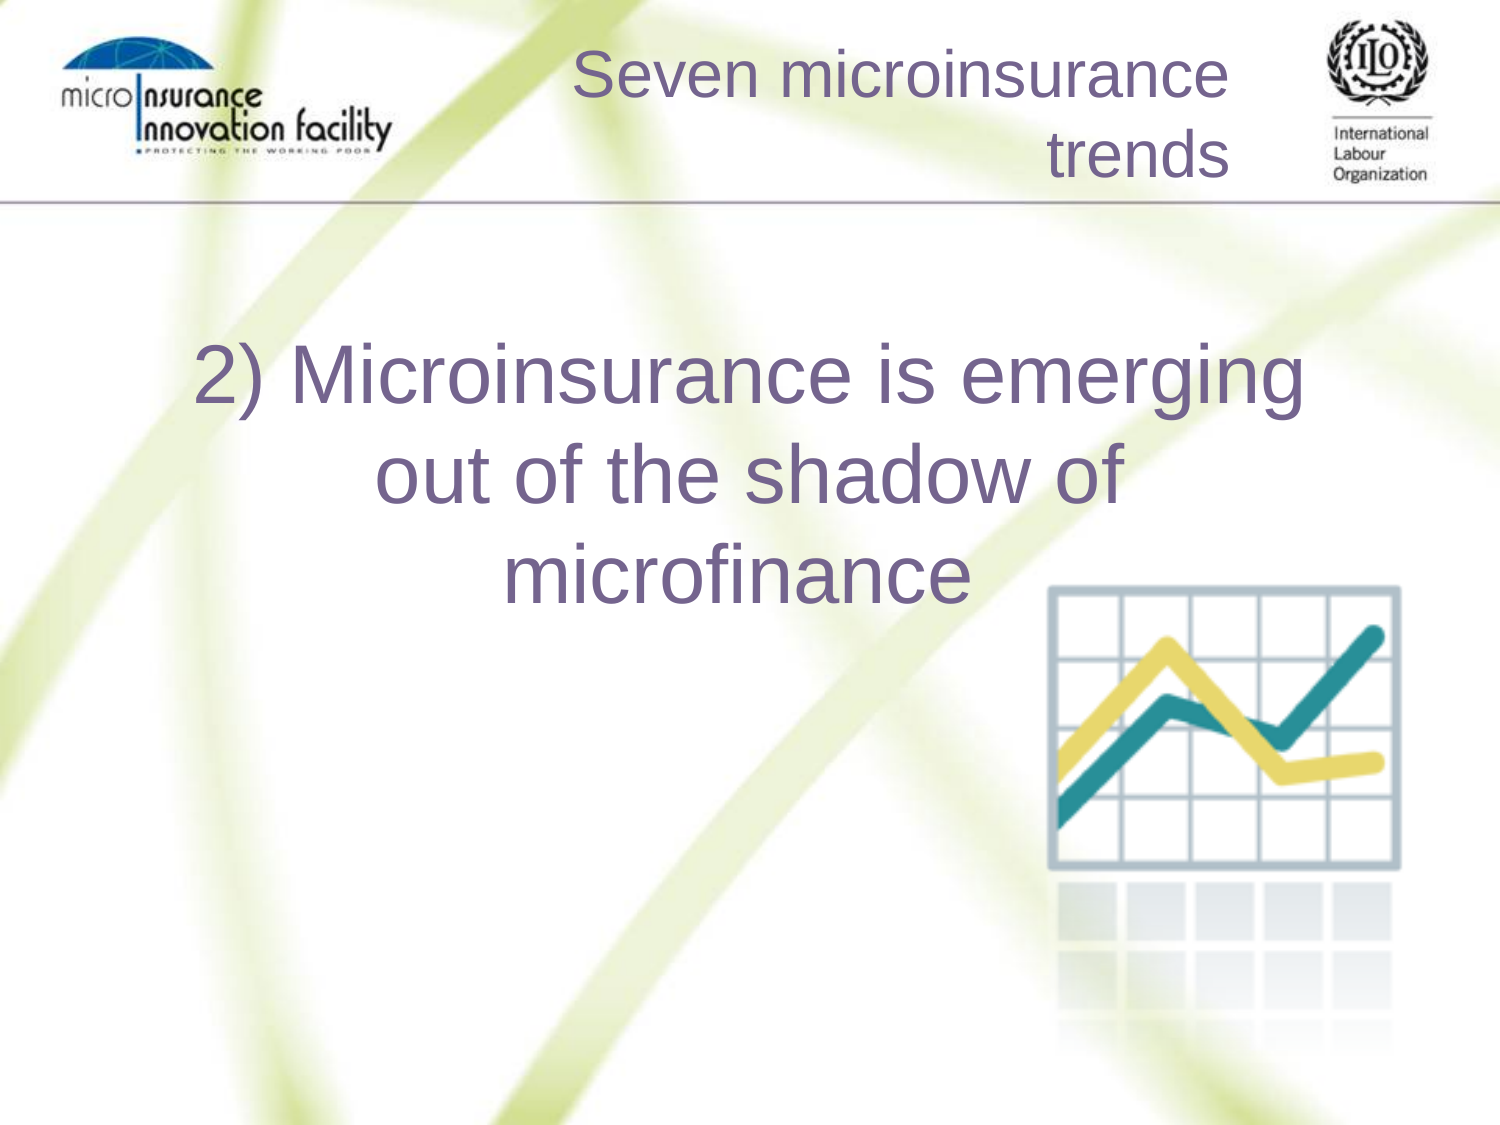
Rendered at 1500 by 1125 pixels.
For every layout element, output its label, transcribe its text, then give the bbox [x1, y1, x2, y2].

text_box Seven microinsurance trends [419, 31, 1247, 191]
picture [0, 0, 1500, 1125]
title 2) Microinsurance is emerging out of the shadow of microfinance [112, 349, 1388, 591]
